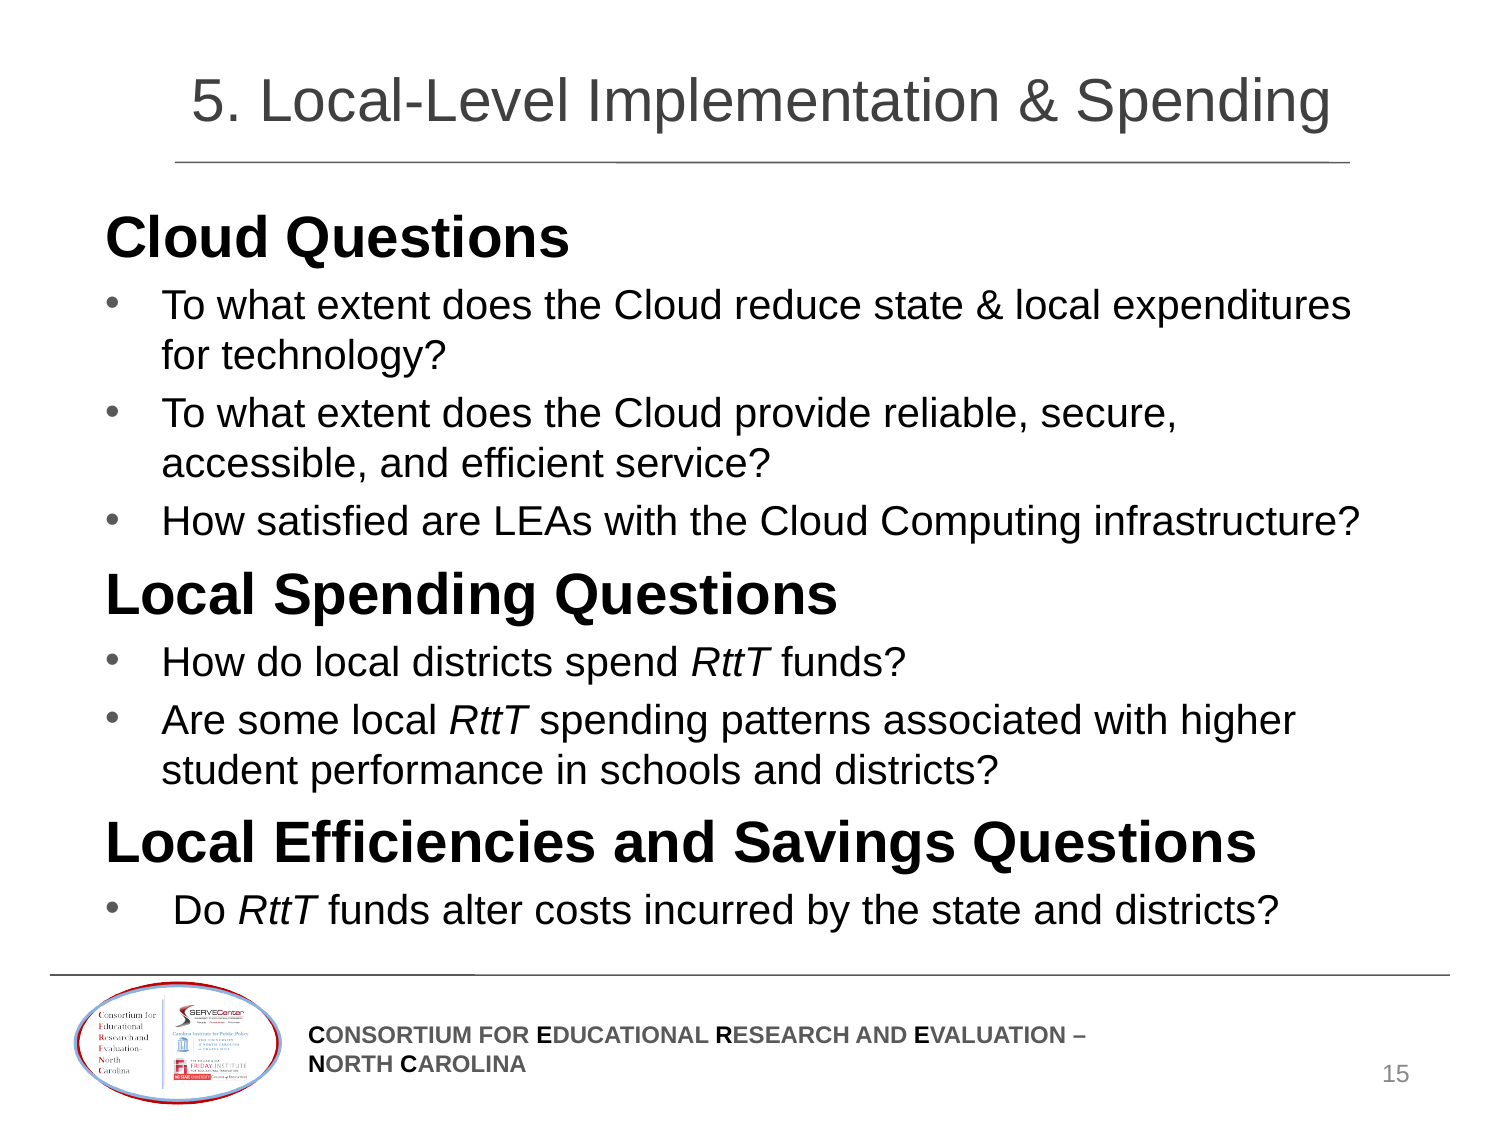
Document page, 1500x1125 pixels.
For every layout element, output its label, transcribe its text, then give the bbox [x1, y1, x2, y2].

picture [72, 981, 283, 1105]
list Cloud Questions To what extent does the Cloud reduce state & local expenditures for technology? To what extent does the Cloud provide reliable, secure, accessible, and efficient service? How satisfied are LEAs with the Cloud Computing infrastructure? Local Spending Questions How do local districts spend RttT funds? Are some local RttT spending patterns associated with higher student performance in schools and districts? Local Efficiencies and Savings Questions Do RttT funds alter costs incurred by the state and districts? [89, 191, 1403, 842]
slide_number 15 [1268, 1042, 1425, 1103]
title 5. Local-Level Implementation & Spending [174, 44, 1351, 151]
